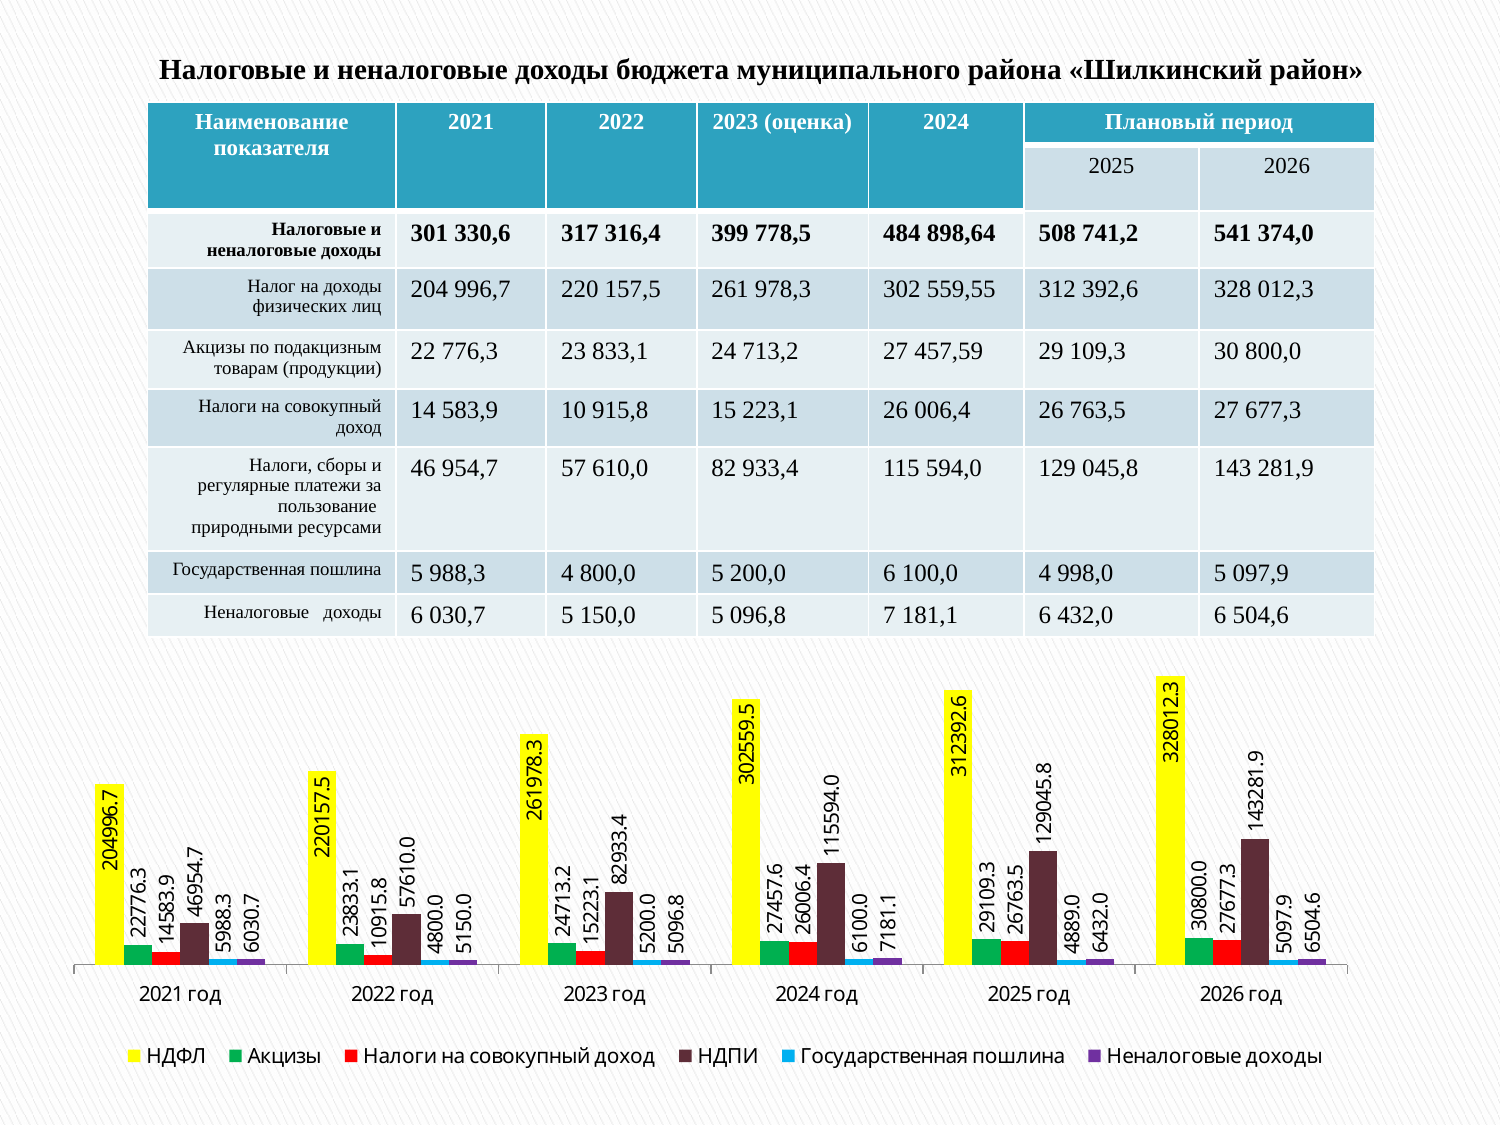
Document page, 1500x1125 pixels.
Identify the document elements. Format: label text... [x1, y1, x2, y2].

chart [64, 644, 1407, 1107]
table_cell 6 432,0 [1025, 595, 1198, 636]
table_cell 115 594,0 [869, 448, 1023, 550]
table_cell 10 915,8 [547, 390, 696, 446]
table_cell 204 996,7 [397, 269, 545, 329]
table_cell 6 504,6 [1200, 595, 1374, 636]
table_cell 143 281,9 [1200, 448, 1374, 550]
table_header 2021 [397, 103, 545, 208]
table_cell 24 713,2 [698, 331, 868, 388]
table_header Наименование показателя [148, 103, 395, 208]
table_cell 14 583,9 [397, 390, 545, 446]
table_cell 2025 [1025, 148, 1198, 210]
table_cell 484 898,64 [869, 214, 1023, 267]
table_cell 317 316,4 [547, 214, 696, 267]
table_cell Акцизы по подакцизным товарам (продукции) [148, 331, 395, 388]
table_cell 5 096,8 [698, 595, 868, 636]
table_cell 5 988,3 [397, 552, 545, 593]
table_cell 46 954,7 [397, 448, 545, 550]
table_cell 57 610,0 [547, 448, 696, 550]
table_cell 27 457,59 [869, 331, 1023, 388]
table_cell Налоговые и неналоговые доходы [148, 214, 395, 267]
table_cell 26 763,5 [1025, 390, 1198, 446]
table_cell 312 392,6 [1025, 269, 1198, 329]
table_cell Государственная пошлина [148, 552, 395, 593]
table_cell 6 100,0 [869, 552, 1023, 593]
table_cell 129 045,8 [1025, 448, 1198, 550]
table_cell 4 998,0 [1025, 552, 1198, 593]
table_cell 23 833,1 [547, 331, 696, 388]
table_cell 5 200,0 [698, 552, 868, 593]
table_cell Налоги, сборы и регулярные платежи за пользование природными ресурсами [148, 448, 395, 550]
table_cell 7 181,1 [869, 595, 1023, 636]
table_cell 4 800,0 [547, 552, 696, 593]
title Налоговые и неналоговые доходы бюджета муниципального района «Шилкинский район» [64, 42, 1459, 102]
table_cell 302 559,55 [869, 269, 1023, 329]
table_cell 399 778,5 [698, 214, 868, 267]
table_cell Налог на доходы физических лиц [148, 269, 395, 329]
table_cell 541 374,0 [1200, 212, 1374, 267]
table_cell 220 157,5 [547, 269, 696, 329]
table_cell 15 223,1 [698, 390, 868, 446]
table_cell 261 978,3 [698, 269, 868, 329]
table_header 2023 (оценка) [698, 103, 868, 208]
table_cell 22 776,3 [397, 331, 545, 388]
table_cell 2026 [1200, 148, 1374, 210]
table_cell 30 800,0 [1200, 331, 1374, 388]
table_cell 5 150,0 [547, 595, 696, 636]
table_cell 26 006,4 [869, 390, 1023, 446]
table_cell 328 012,3 [1200, 269, 1374, 329]
table_cell 6 030,7 [397, 595, 545, 636]
table_cell 301 330,6 [397, 214, 545, 267]
table_cell Неналоговые доходы [148, 595, 395, 636]
table_cell 27 677,3 [1200, 390, 1374, 446]
table_header Плановый период [1025, 103, 1374, 142]
table_cell 82 933,4 [698, 448, 868, 550]
table_cell 5 097,9 [1200, 552, 1374, 593]
table_cell Налоги на совокупный доход [148, 390, 395, 446]
table_cell 508 741,2 [1025, 212, 1198, 267]
table_header 2024 [869, 103, 1023, 208]
table_header 2022 [547, 103, 696, 208]
table_cell 29 109,3 [1025, 331, 1198, 388]
